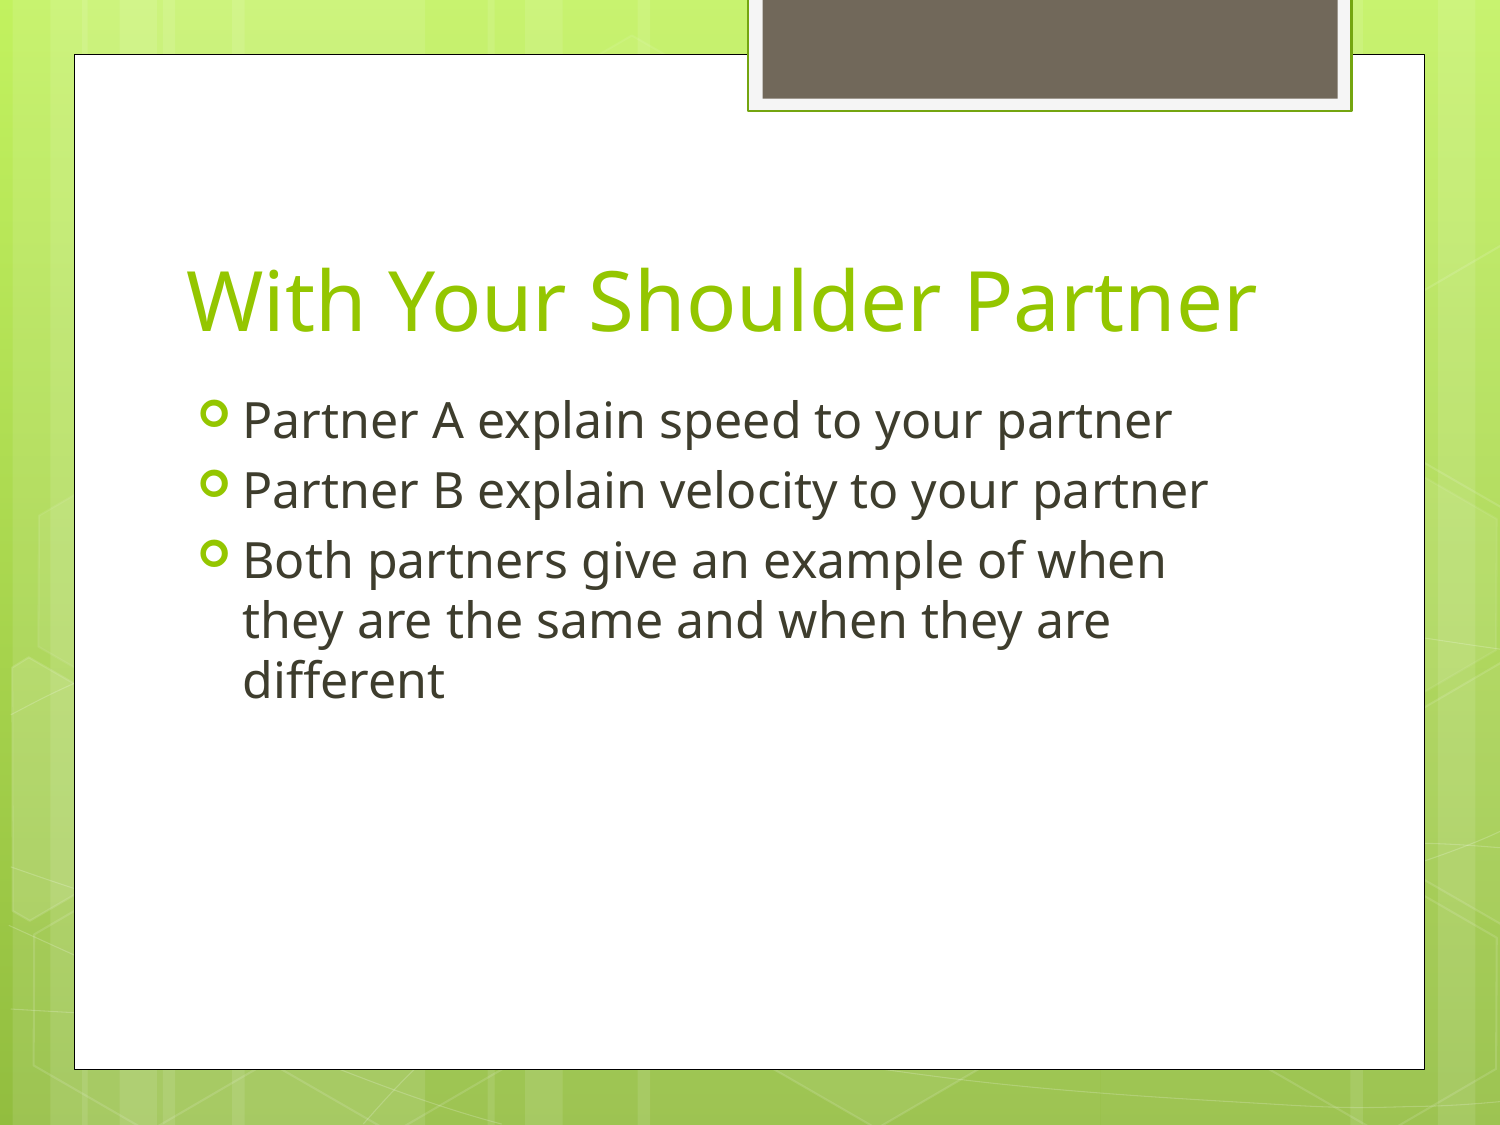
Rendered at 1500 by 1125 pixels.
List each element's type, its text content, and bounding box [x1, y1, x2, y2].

list Partner A explain speed to your partner Partner B explain velocity to your partner Both partners give an example of when they are the same and when they are different [171, 381, 1283, 957]
title With Your Shoulder Partner [171, 168, 1324, 357]
